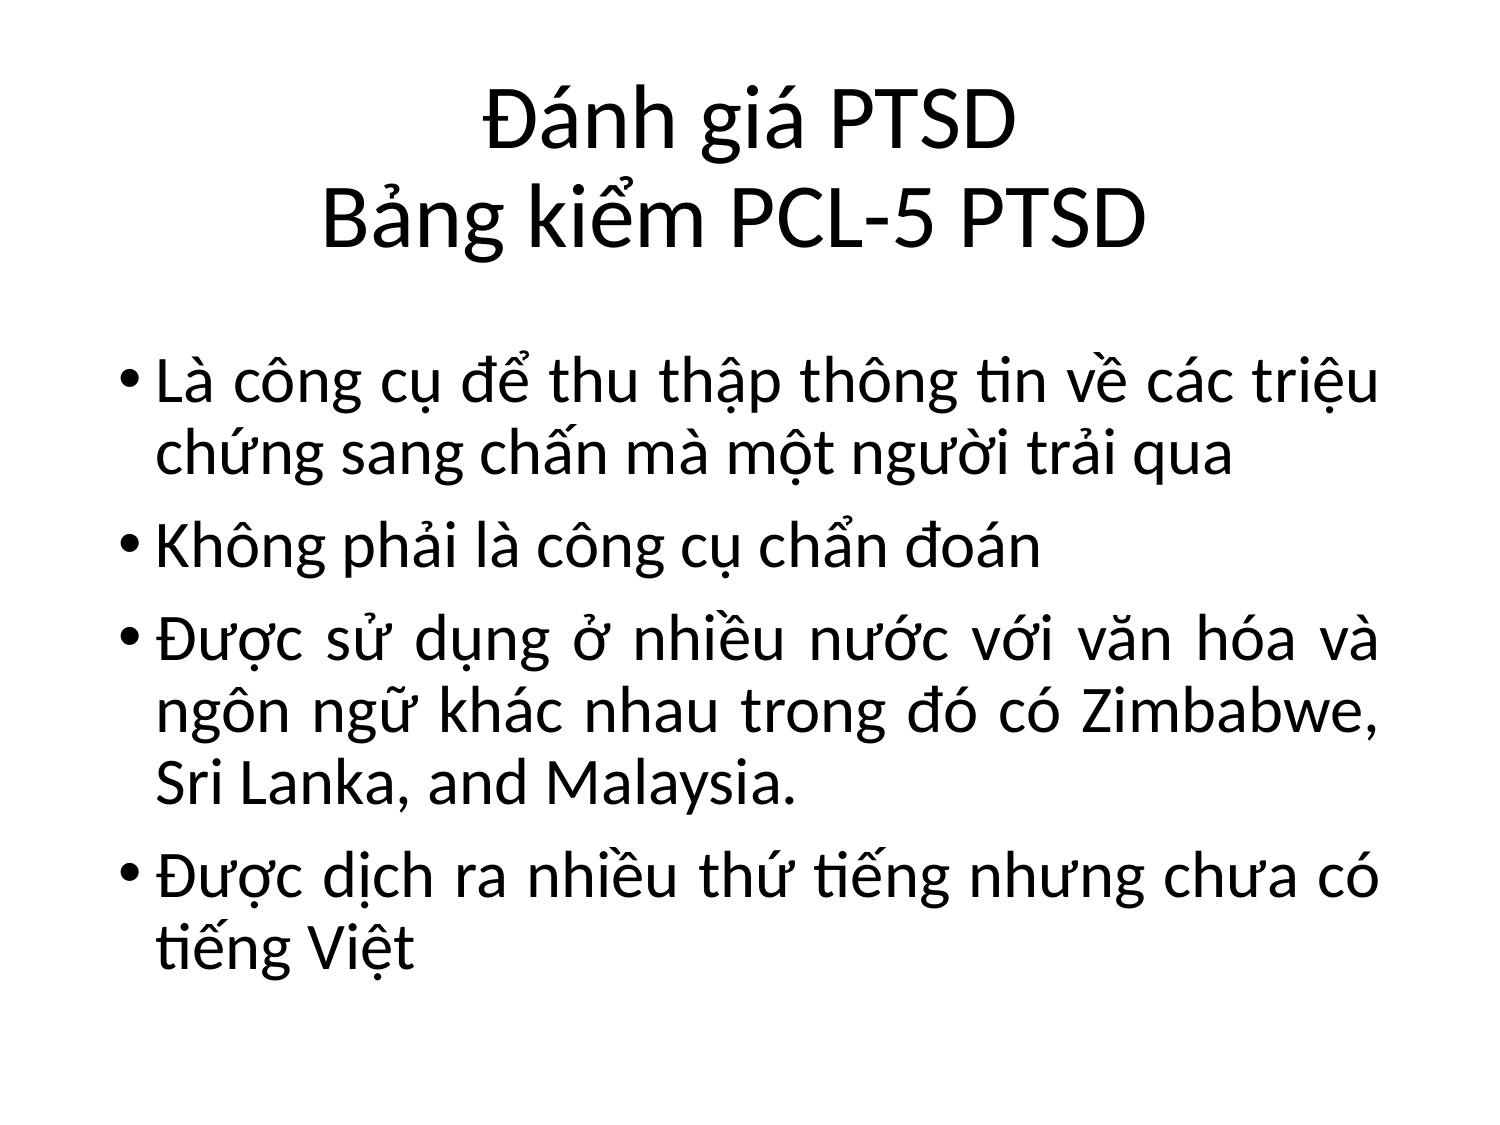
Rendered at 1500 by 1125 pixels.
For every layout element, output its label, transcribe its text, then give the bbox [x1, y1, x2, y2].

title Đánh giá PTSD Bảng kiểm PCL-5 PTSD [103, 59, 1397, 278]
list Là công cụ để thu thập thông tin về các triệu chứng sang chấn mà một người trải qua Không phải là công cụ chẩn đoán Được sử dụng ở nhiều nước với văn hóa và ngôn ngữ khác nhau trong đó có Zimbabwe, Sri Lanka, and Malaysia. Được dịch ra nhiều thứ tiếng nhưng chưa có tiếng Việt [103, 337, 1397, 1066]
